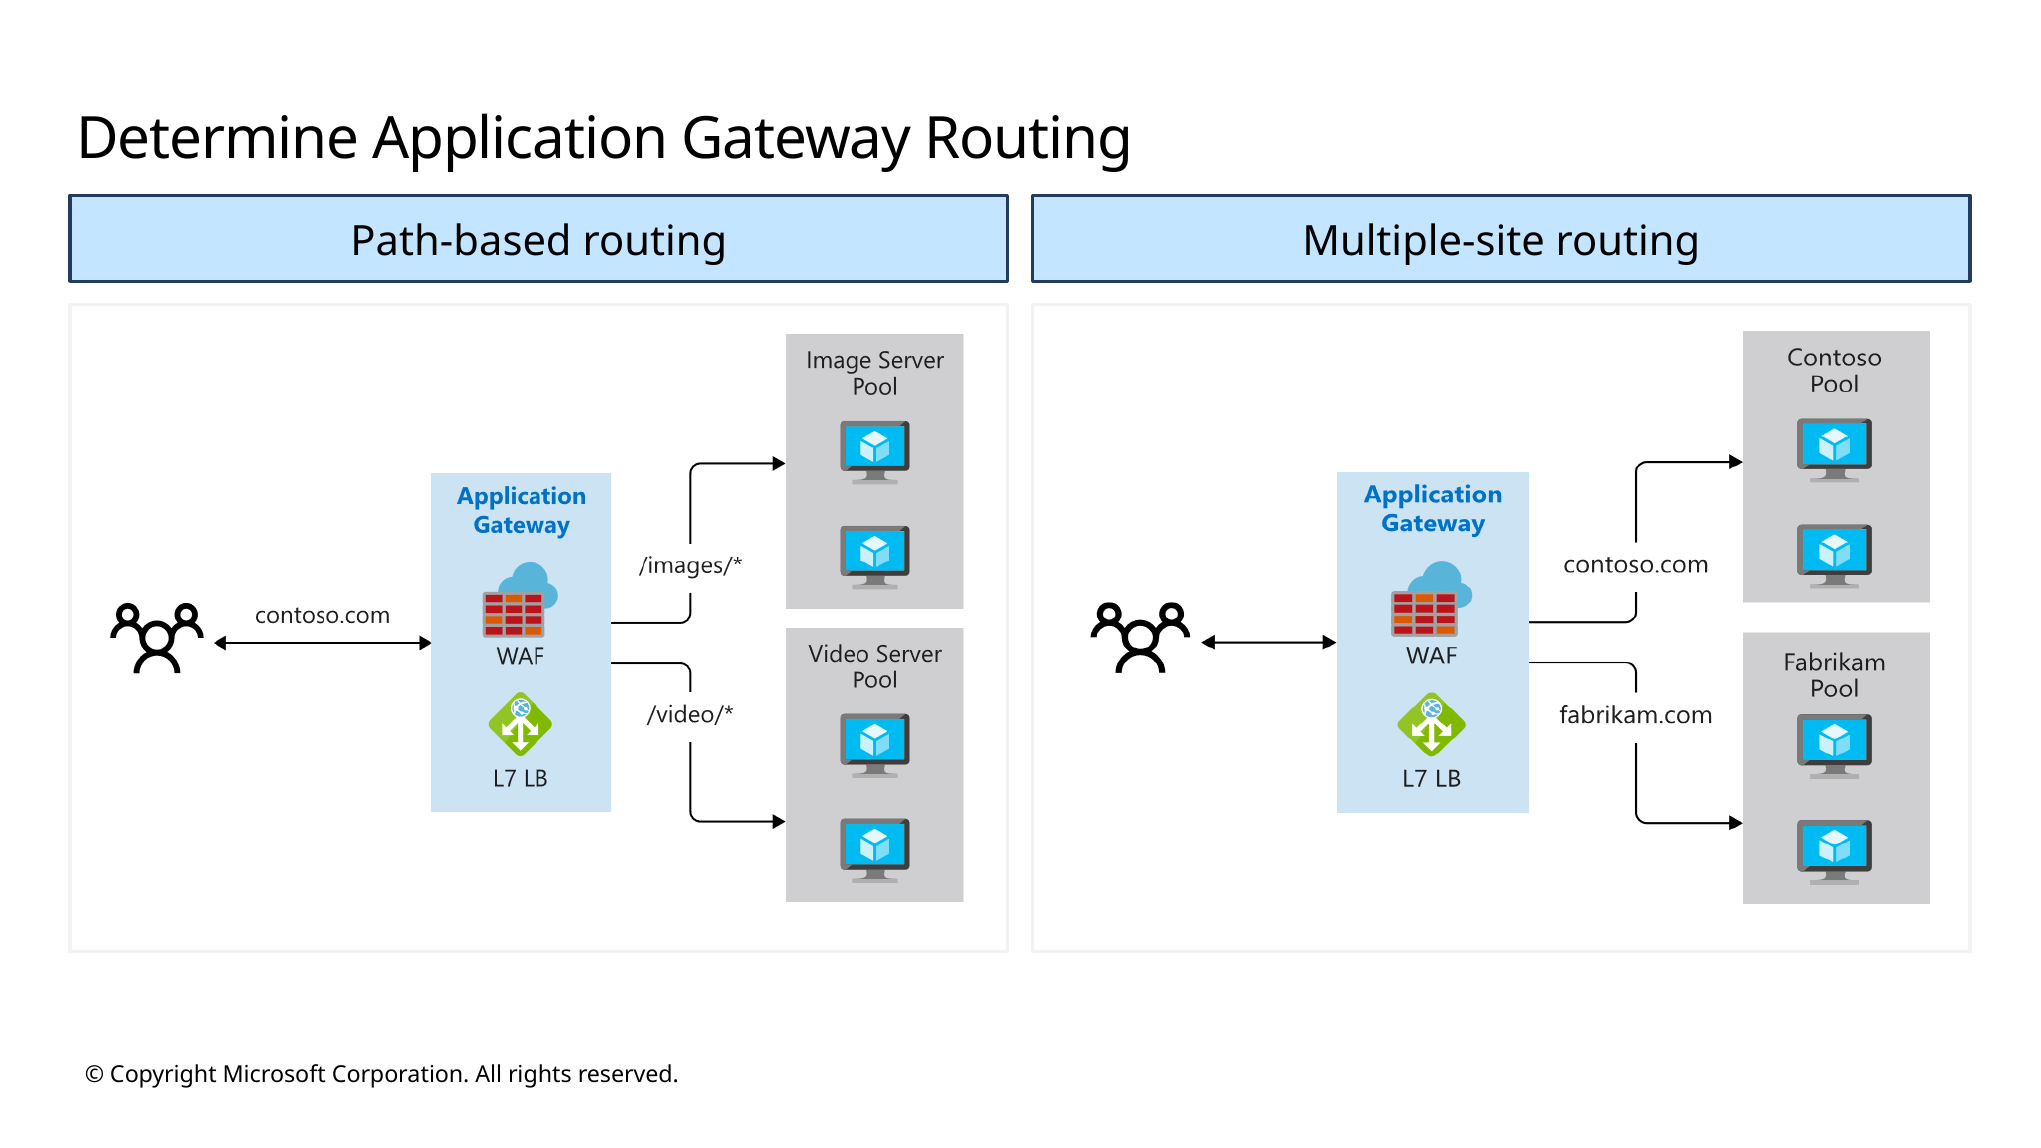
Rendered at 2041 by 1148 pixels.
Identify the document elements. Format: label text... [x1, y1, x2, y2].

title Determine Application Gateway Routing [76, 93, 1968, 230]
text_box Path-based routing [69, 195, 1008, 282]
text_box Multiple-site routing [1032, 195, 1971, 282]
picture [1068, 331, 1930, 904]
text_box [69, 304, 1008, 953]
picture [110, 334, 964, 902]
text_box [1032, 304, 1971, 953]
